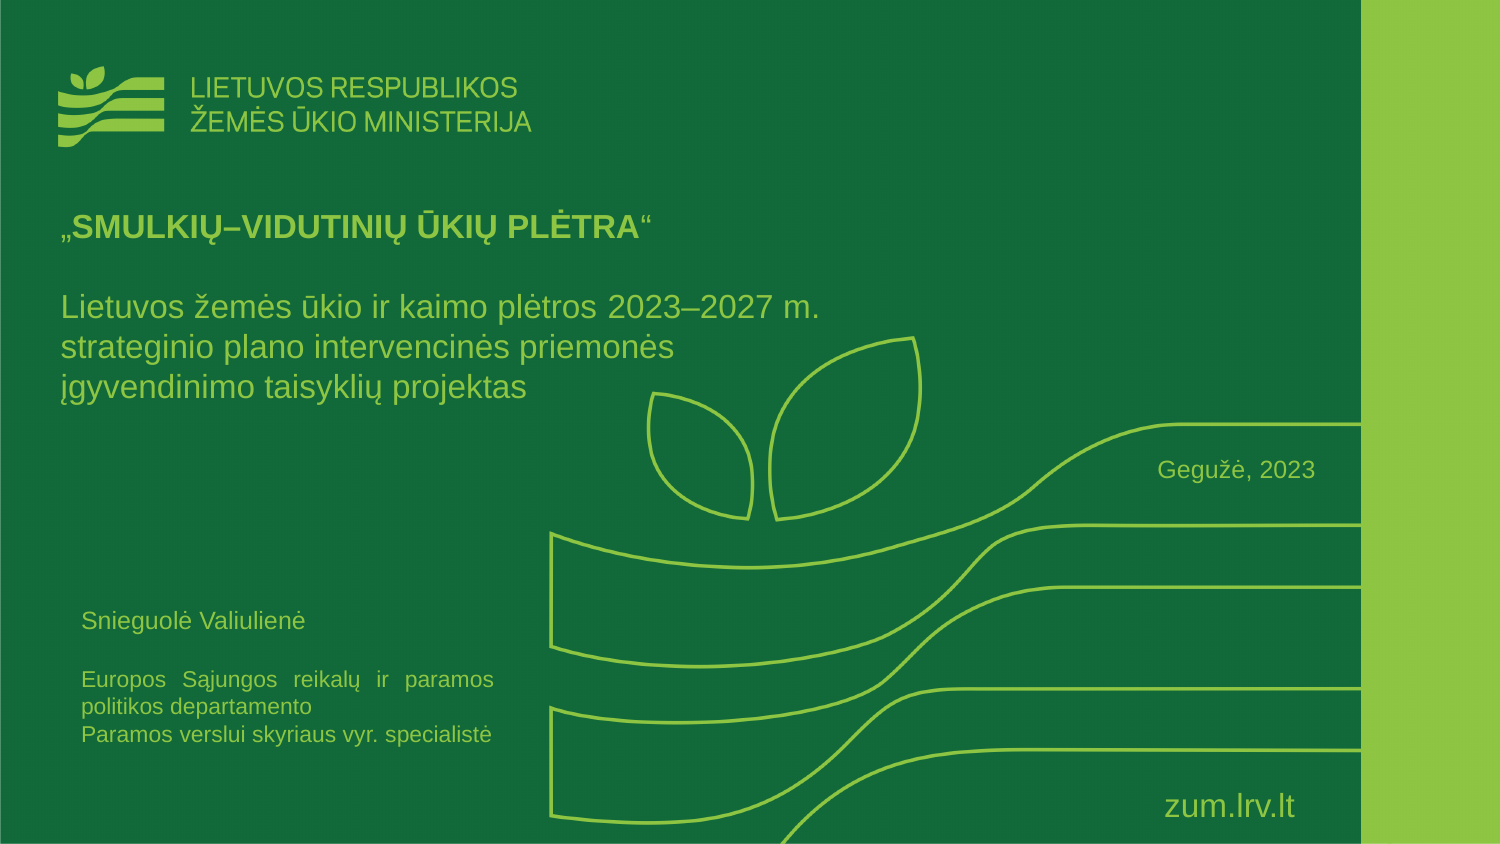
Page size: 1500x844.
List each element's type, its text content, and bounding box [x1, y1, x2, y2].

text_box zum.lrv.lt [1149, 776, 1311, 832]
picture [0, 0, 1500, 844]
text_box Snieguolė Valiulienė Europos Sąjungos reikalų ir paramos politikos departamento Paramos verslui skyriaus vyr. specialistė [66, 597, 510, 755]
text_box „SMULKIŲ–VIDUTINIŲ ŪKIŲ PLĖTRA“ Lietuvos žemės ūkio ir kaimo plėtros 2023–2027 m. ​ strateginio plano intervencinės priemonės įgyvendinimo taisyklių projektas ​ [45, 198, 1241, 448]
text_box Gegužė, 2023 [1128, 446, 1331, 492]
